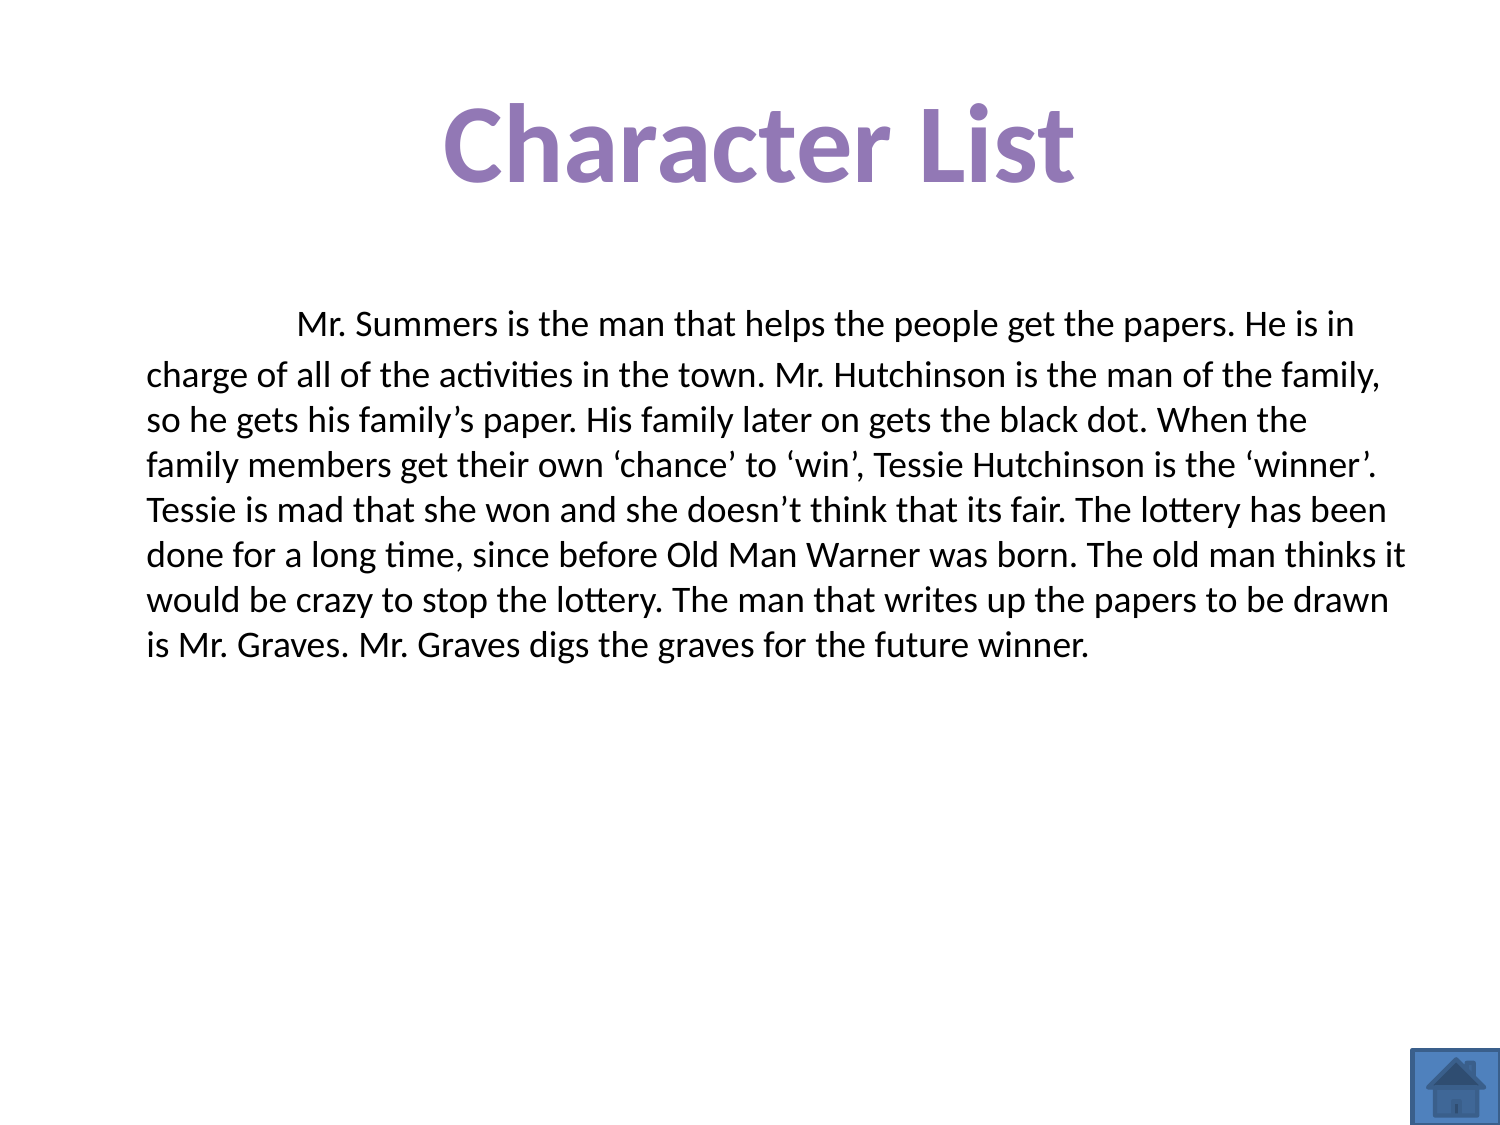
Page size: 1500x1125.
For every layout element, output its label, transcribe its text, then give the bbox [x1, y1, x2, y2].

list Mr. Summers is the man that helps the people get the papers. He is in charge of all of the activities in the town. Mr. Hutchinson is the man of the family, so he gets his family’s paper. His family later on gets the black dot. When the family members get their own ‘chance’ to ‘win’, Tessie Hutchinson is the ‘winner’. Tessie is mad that she won and she doesn’t think that its fair. The lottery has been done for a long time, since before Old Man Warner was born. The old man thinks it would be crazy to stop the lottery. The man that writes up the papers to be drawn is Mr. Graves. Mr. Graves digs the graves for the future winner. [75, 262, 1425, 1005]
text_box [1410, 1048, 1500, 1125]
text_box Character List [428, 62, 1092, 213]
